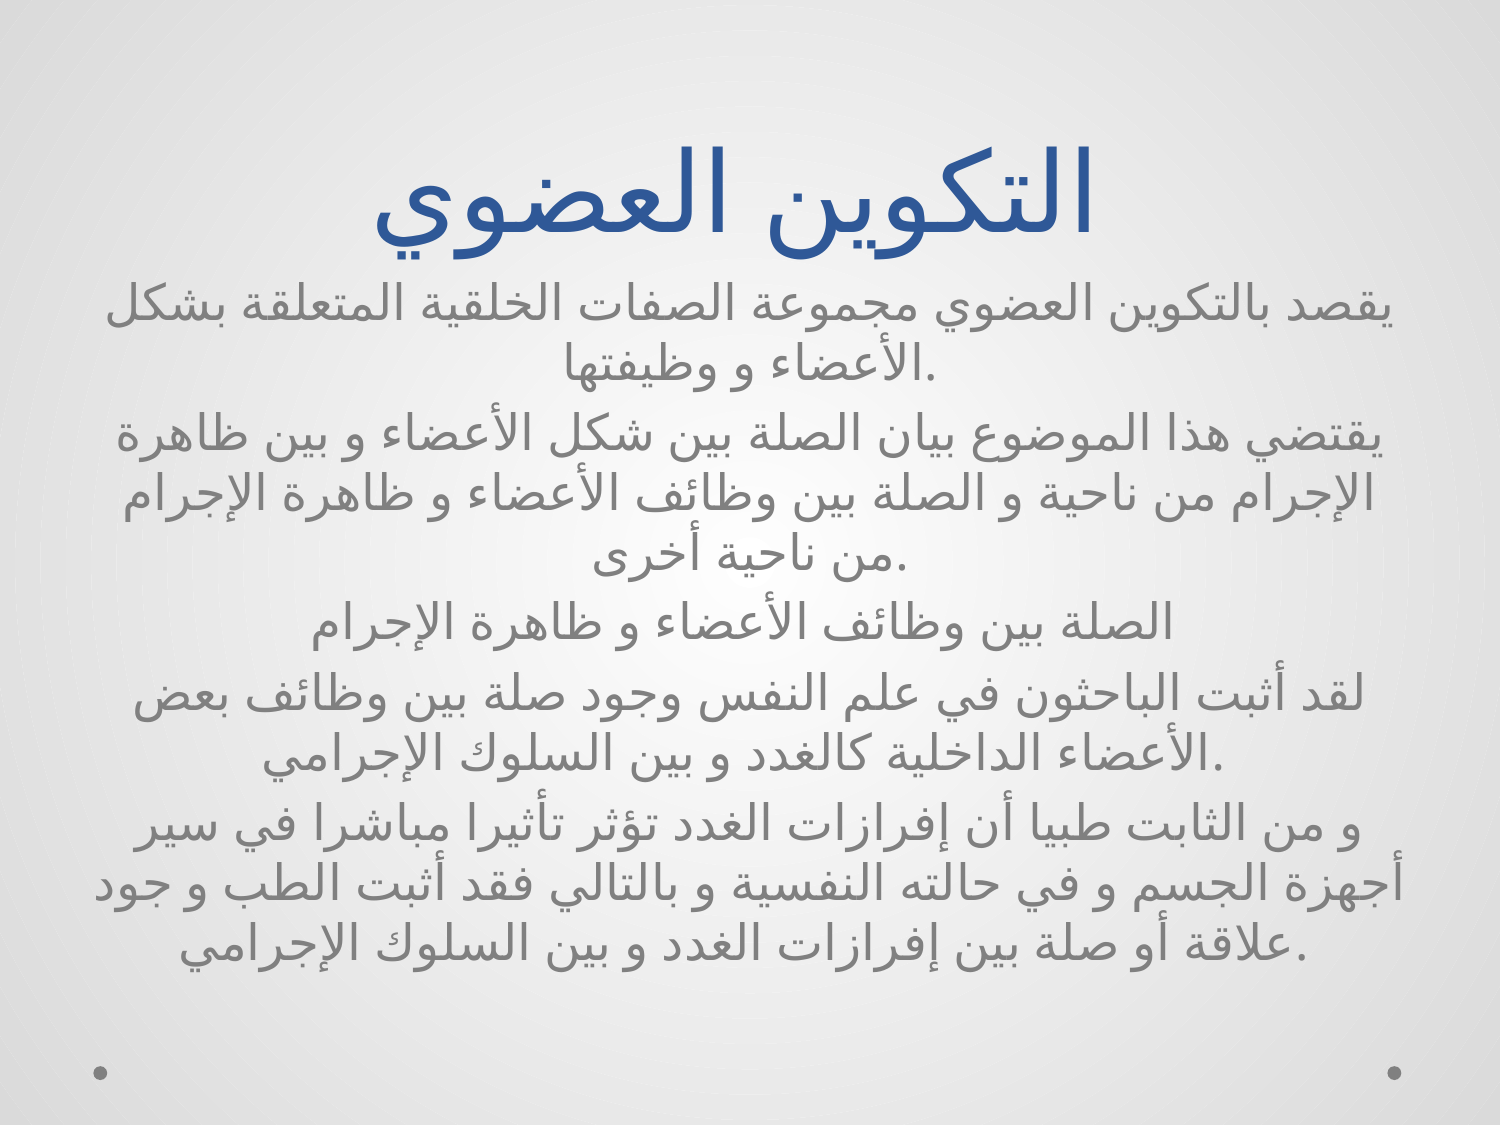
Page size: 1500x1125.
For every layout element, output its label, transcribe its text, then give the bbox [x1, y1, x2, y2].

list يقصد بالتكوين العضوي مجموعة الصفات الخلقية المتعلقة بشكل الأعضاء و وظيفتها. يقتضي هذا الموضوع بيان الصلة بين شكل الأعضاء و بين ظاهرة الإجرام من ناحية و الصلة بين وظائف الأعضاء و ظاهرة الإجرام من ناحية أخرى. الصلة بين وظائف الأعضاء و ظاهرة الإجرام لقد أثبت الباحثون في علم النفس وجود صلة بين وظائف بعض الأعضاء الداخلية كالغدد و بين السلوك الإجرامي. و من الثابت طبيا أن إفرازات الغدد تؤثر تأثيرا مباشرا في سير أجهزة الجسم و في حالته النفسية و بالتالي فقد أثبت الطب و جود علاقة أو صلة بين إفرازات الغدد و بين السلوك الإجرامي. [75, 262, 1425, 1005]
title التكوين العضوي [75, 0, 1425, 262]
